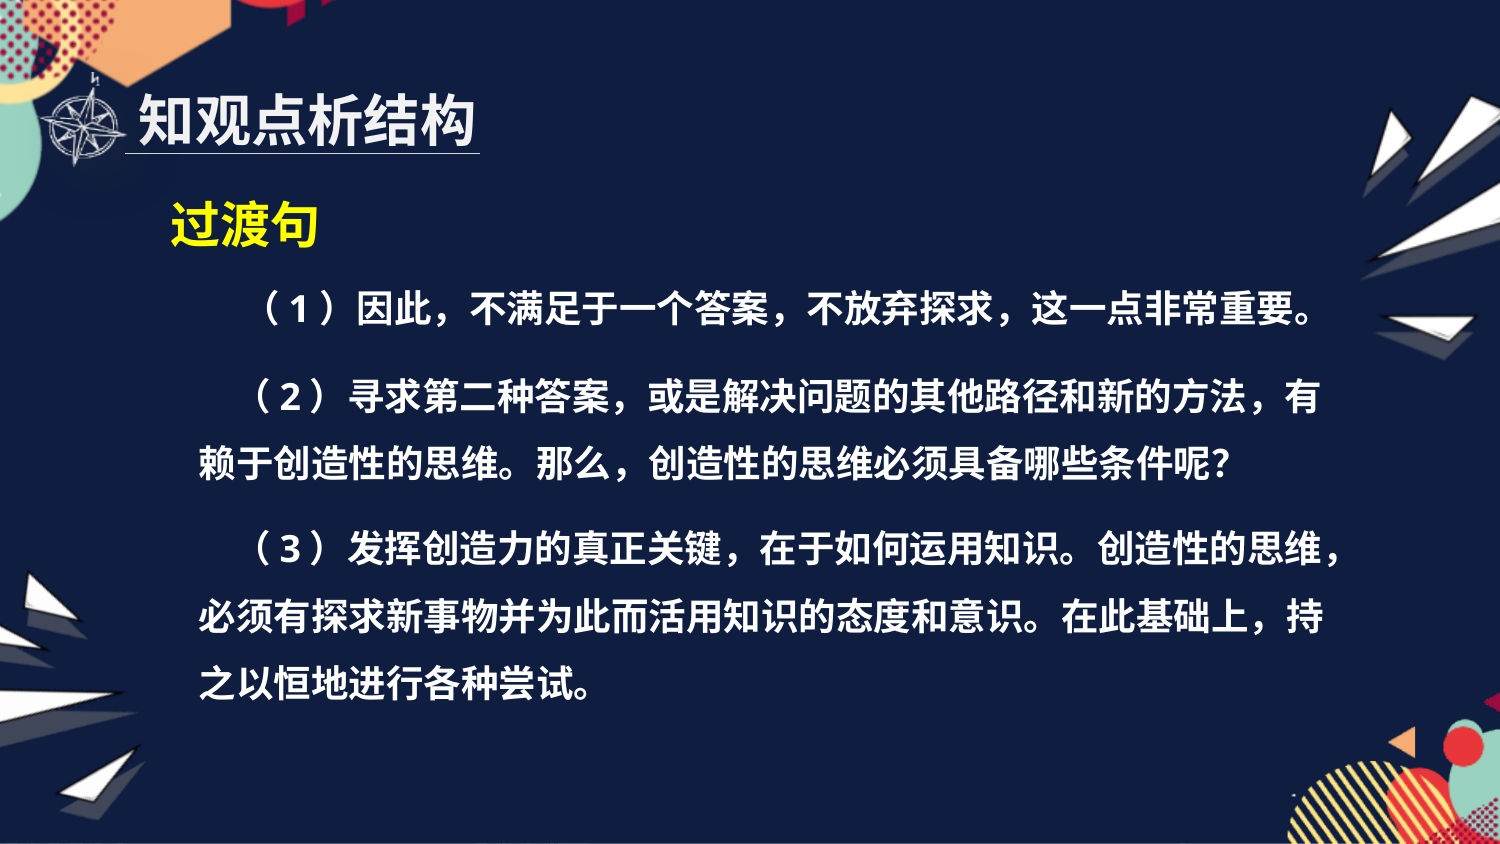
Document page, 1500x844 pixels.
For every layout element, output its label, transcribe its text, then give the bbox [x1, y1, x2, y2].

picture [1286, 44, 1500, 256]
picture [0, 0, 450, 339]
picture [1286, 336, 1500, 391]
picture [0, 513, 220, 844]
text_box 过渡句 [158, 188, 332, 260]
text_box （3）发挥创造力的真正关键，在于如何运用知识。创造性的思维，必须有探求新事物并为此而活用知识的态度和意识。在此基础上，持之以恒地进行各种尝试。 [187, 497, 1363, 711]
text_box （1）因此，不满足于一个答案，不放弃探求，这一点非常重要。 [204, 256, 1500, 336]
text_box （2）寻求第二种答案，或是解决问题的其他路径和新的方法，有赖于创造性的思维。那么，创造性的思维必须具备哪些条件呢？ [187, 344, 1363, 491]
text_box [35, 72, 522, 167]
picture [1286, 686, 1500, 844]
